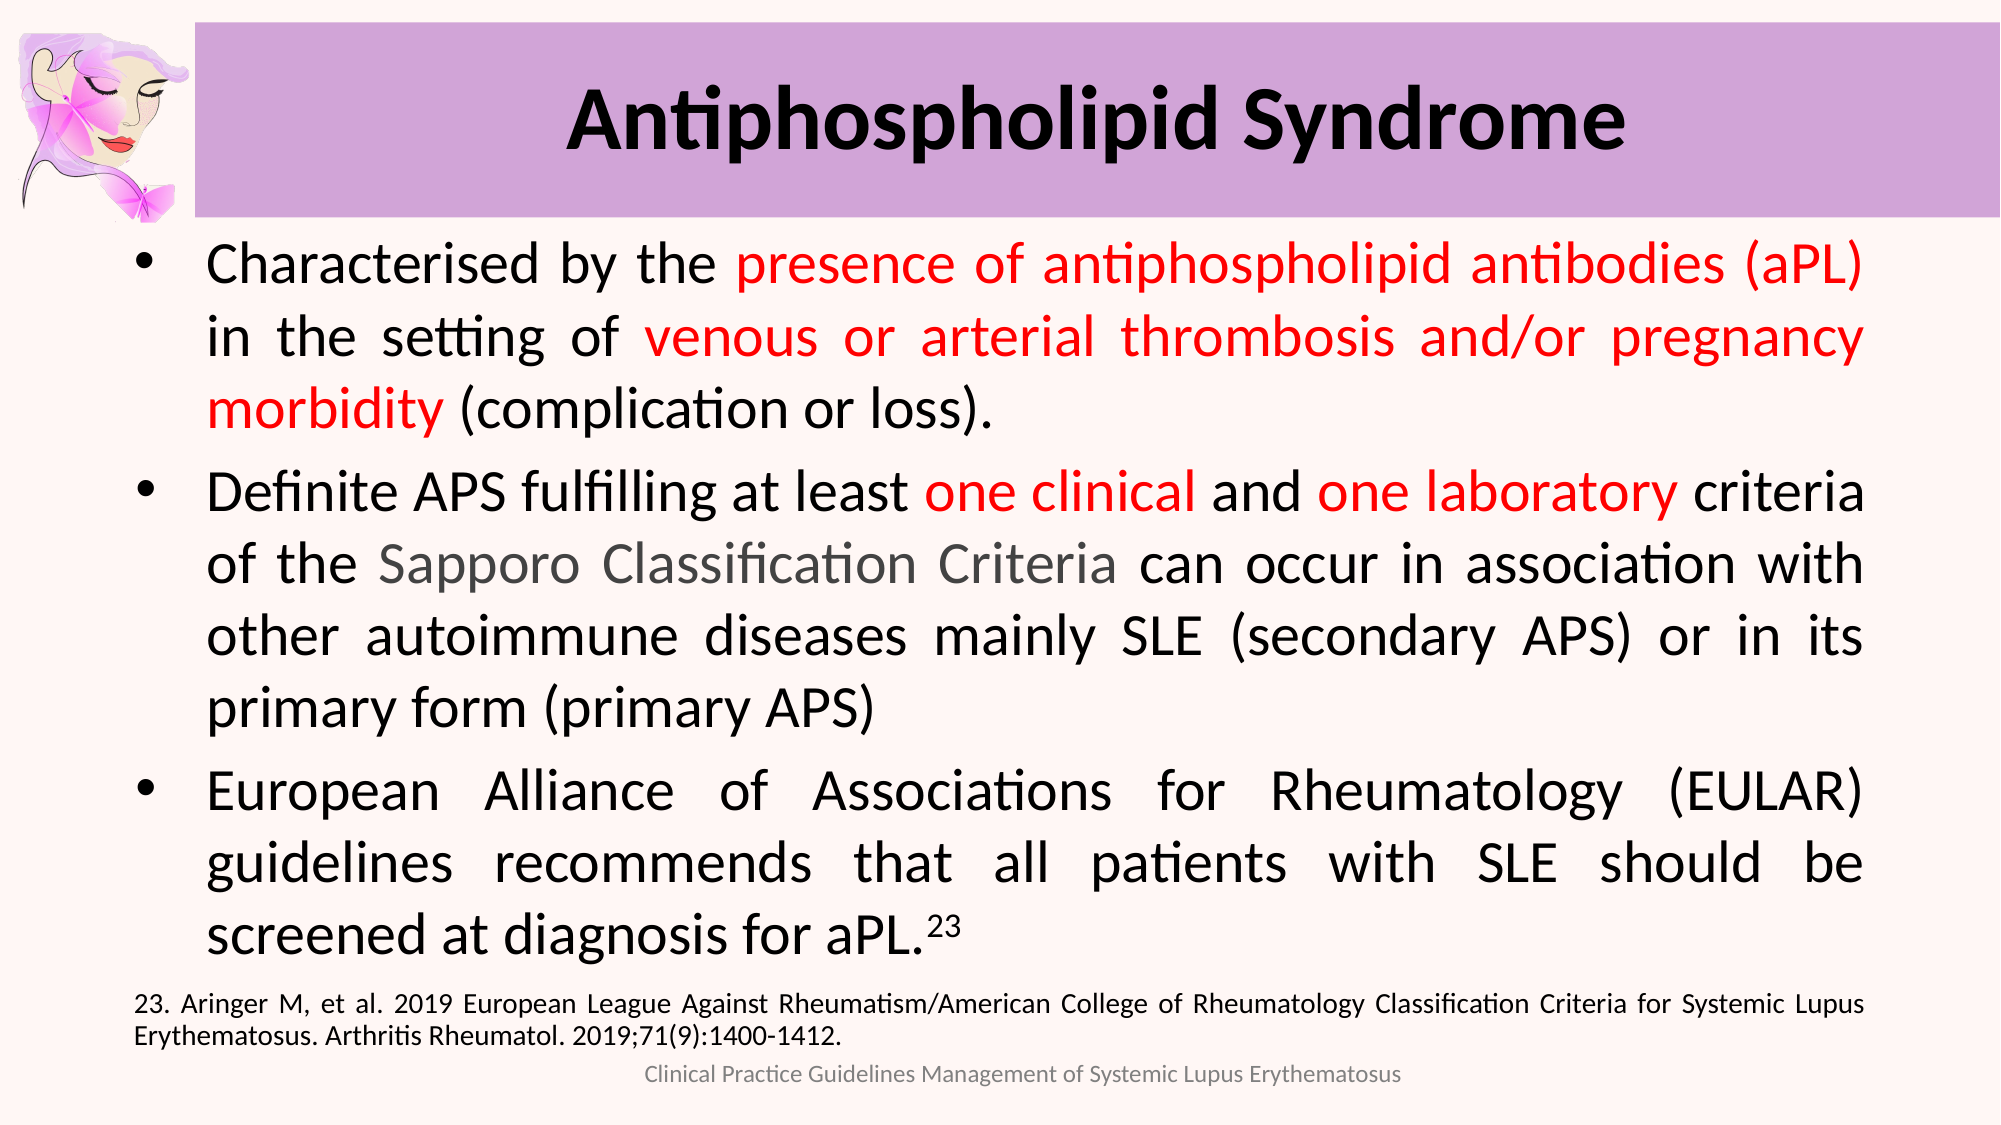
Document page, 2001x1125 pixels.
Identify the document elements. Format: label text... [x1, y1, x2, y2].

text_box 23. Aringer M, et al. 2019 European League Against Rheumatism/American College of Rheumatology Classification Criteria for Systemic Lupus Erythematosus. Arthritis Rheumatol. 2019;71(9):1400-1412. [118, 981, 1882, 1086]
picture [0, 10, 210, 248]
list Characterised by the presence of antiphospholipid antibodies (aPL) in the setting of venous or arterial thrombosis and/or pregnancy morbidity (complication or loss). Definite APS fulfilling at least one clinical and one laboratory criteria of the Sapporo Classification Criteria can occur in association with other autoimmune diseases mainly SLE (secondary APS) or in its primary form (primary APS) European Alliance of Associations for Rheumatology (EULAR) guidelines recommends that all patients with SLE should be screened at diagnosis for aPL.23 [118, 216, 1882, 981]
title Antiphospholipid Syndrome [195, 22, 2000, 218]
